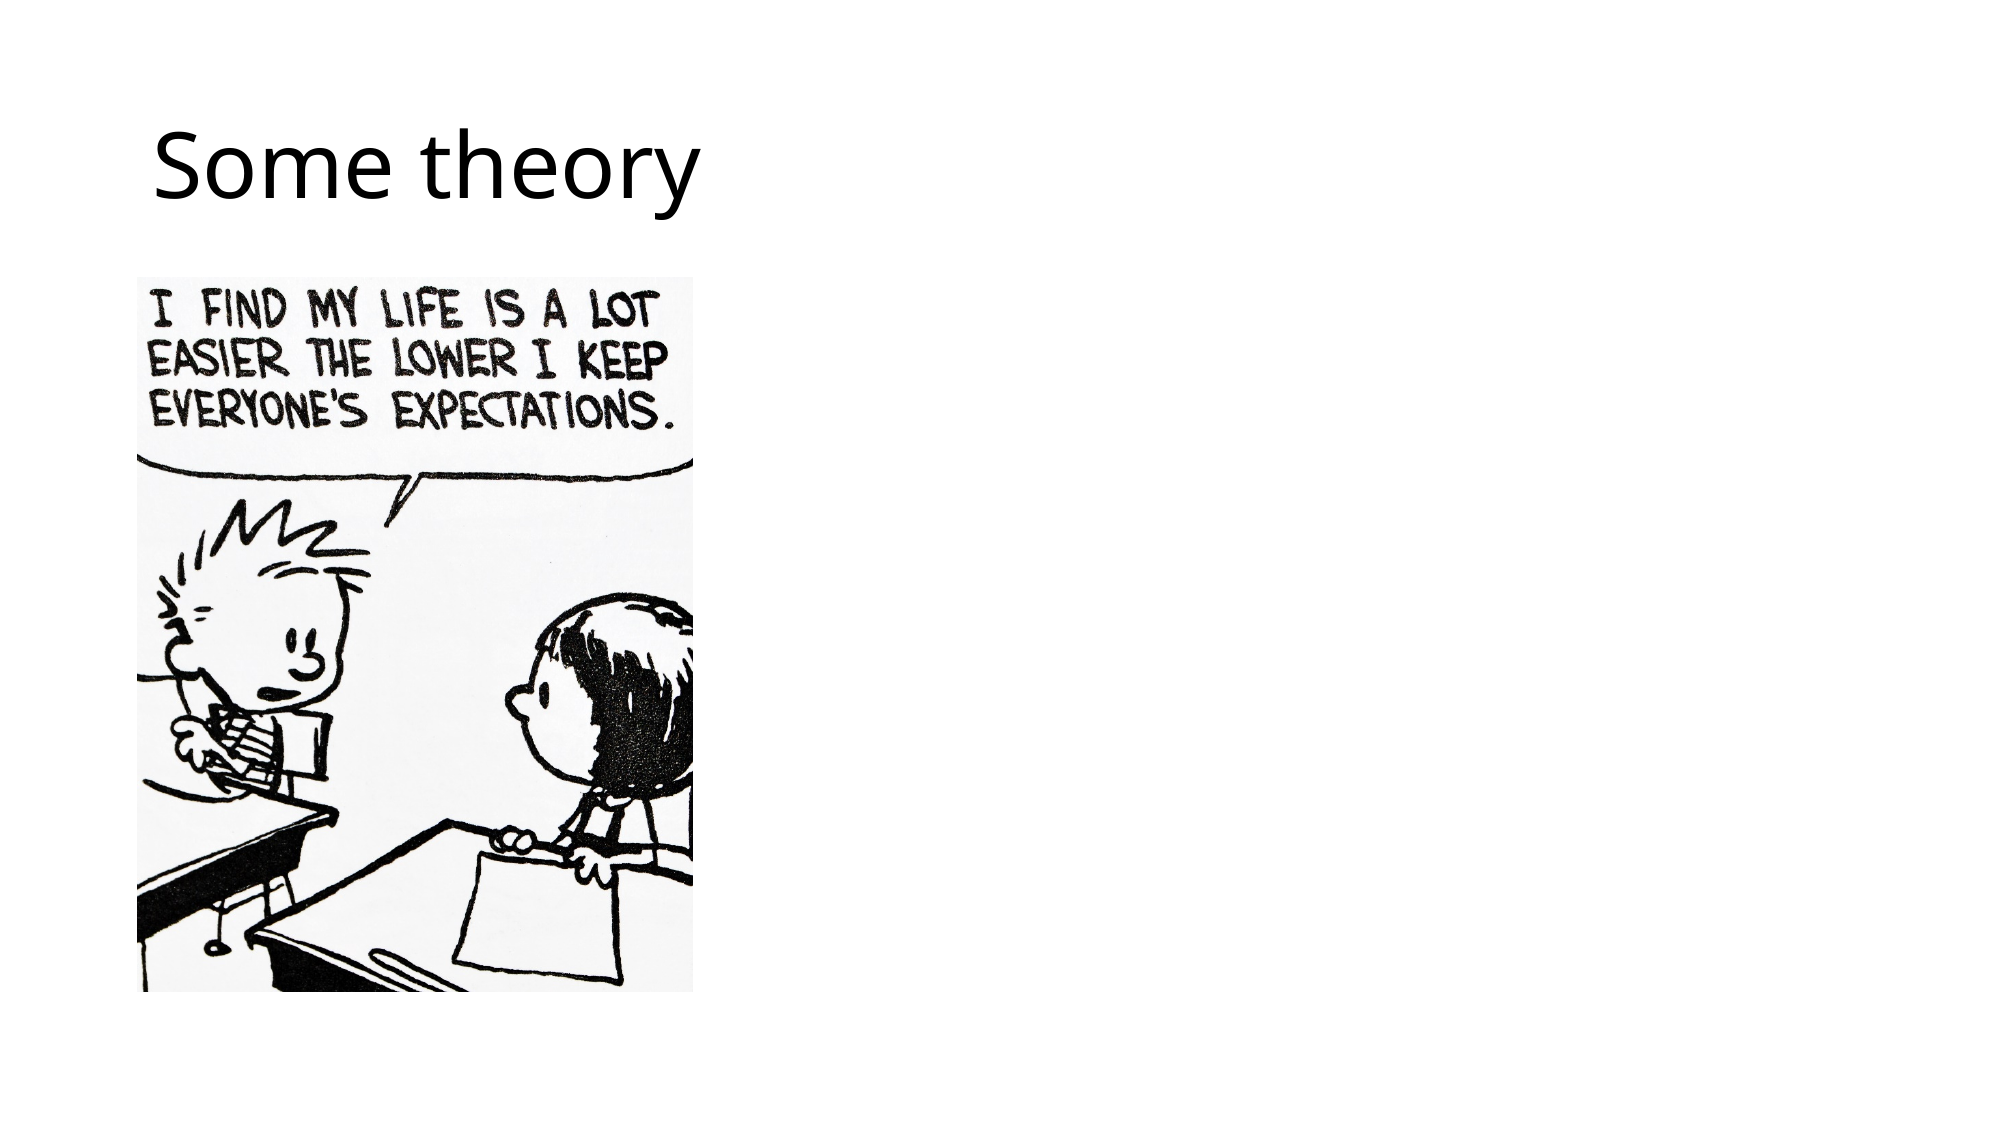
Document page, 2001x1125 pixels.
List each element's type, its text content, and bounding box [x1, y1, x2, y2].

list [137, 277, 693, 992]
title Some theory [137, 59, 1863, 278]
